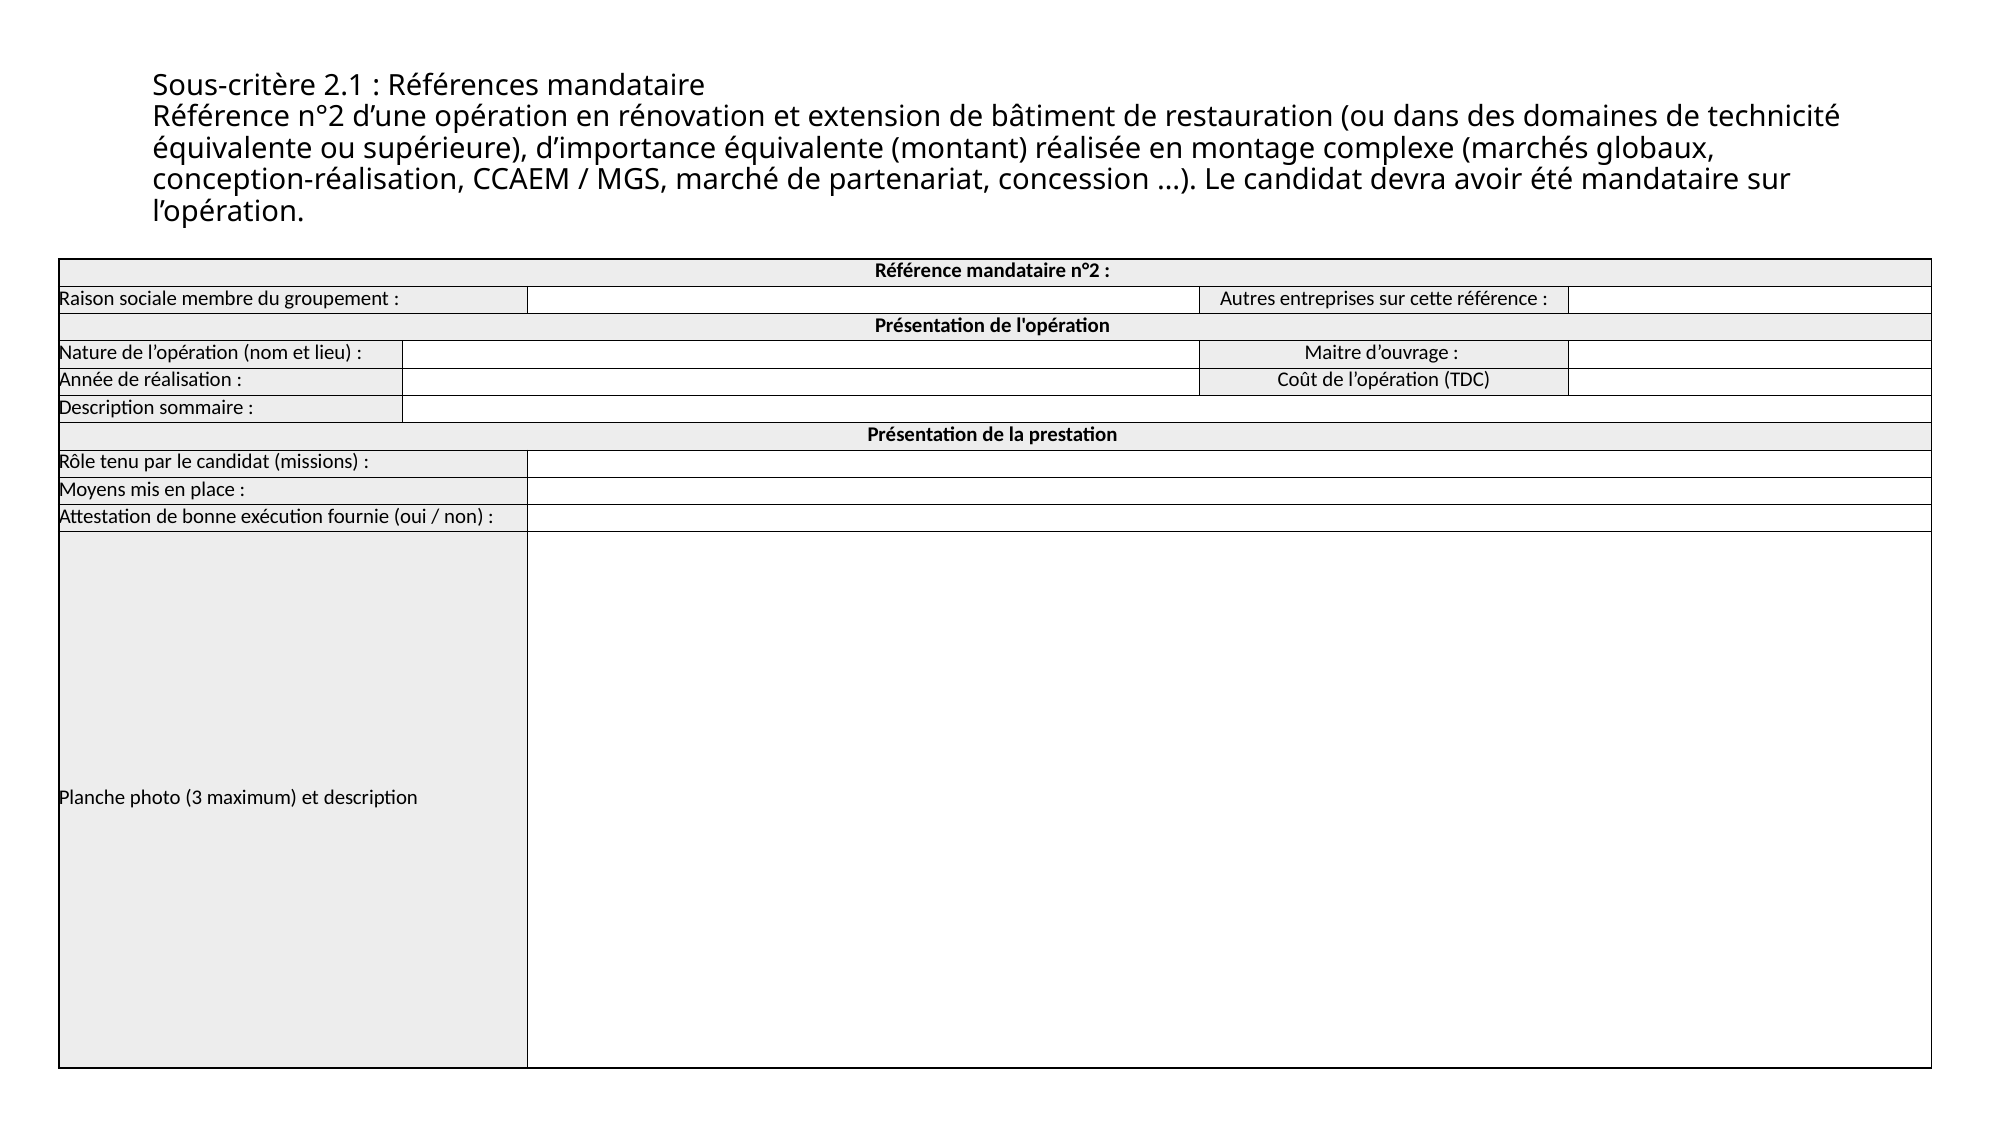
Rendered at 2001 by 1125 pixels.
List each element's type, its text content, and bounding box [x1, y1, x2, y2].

table_cell [403, 396, 1931, 422]
table_cell Moyens mis en place : [60, 478, 527, 504]
table_cell Autres entreprises sur cette référence : [1200, 287, 1568, 313]
table_cell [528, 451, 1931, 477]
table_cell Nature de l’opération (nom et lieu) : [60, 341, 402, 368]
table_cell Planche photo (3 maximum) et description [60, 532, 527, 1067]
title Sous-critère 2.1 : Références mandataire Référence n°2 d’une opération en rénovation et extension de bâtiment de restauration (ou dans des domaines de technicité équivalente ou supérieure), d’importance équivalente (montant) réalisée en montage complexe (marchés globaux, conception-réalisation, CCAEM / MGS, marché de partenariat, concession …). Le candidat devra avoir été mandataire sur l’opération. [137, 59, 1863, 238]
table_cell Présentation de la prestation [60, 423, 1931, 450]
table_cell Raison sociale membre du groupement : [60, 287, 527, 313]
table_cell Description sommaire : [60, 396, 402, 422]
table_cell [528, 532, 1931, 1067]
table_cell [528, 505, 1931, 531]
table_cell [528, 478, 1931, 504]
table_cell Présentation de l'opération [60, 314, 1931, 340]
table_cell Rôle tenu par le candidat (missions) : [60, 451, 527, 477]
table_cell [528, 287, 1199, 313]
table_cell [1569, 369, 1931, 395]
table_cell Coût de l’opération (TDC) [1200, 369, 1568, 395]
table_header Référence mandataire n°2 : [60, 260, 1931, 286]
table_cell [403, 341, 1199, 368]
table_cell Année de réalisation : [60, 369, 402, 395]
table_cell Attestation de bonne exécution fournie (oui / non) : [60, 505, 527, 531]
table_cell [403, 369, 1199, 395]
table_cell [1569, 287, 1931, 313]
table_cell [1569, 341, 1931, 368]
table_cell Maitre d’ouvrage : [1200, 341, 1568, 368]
